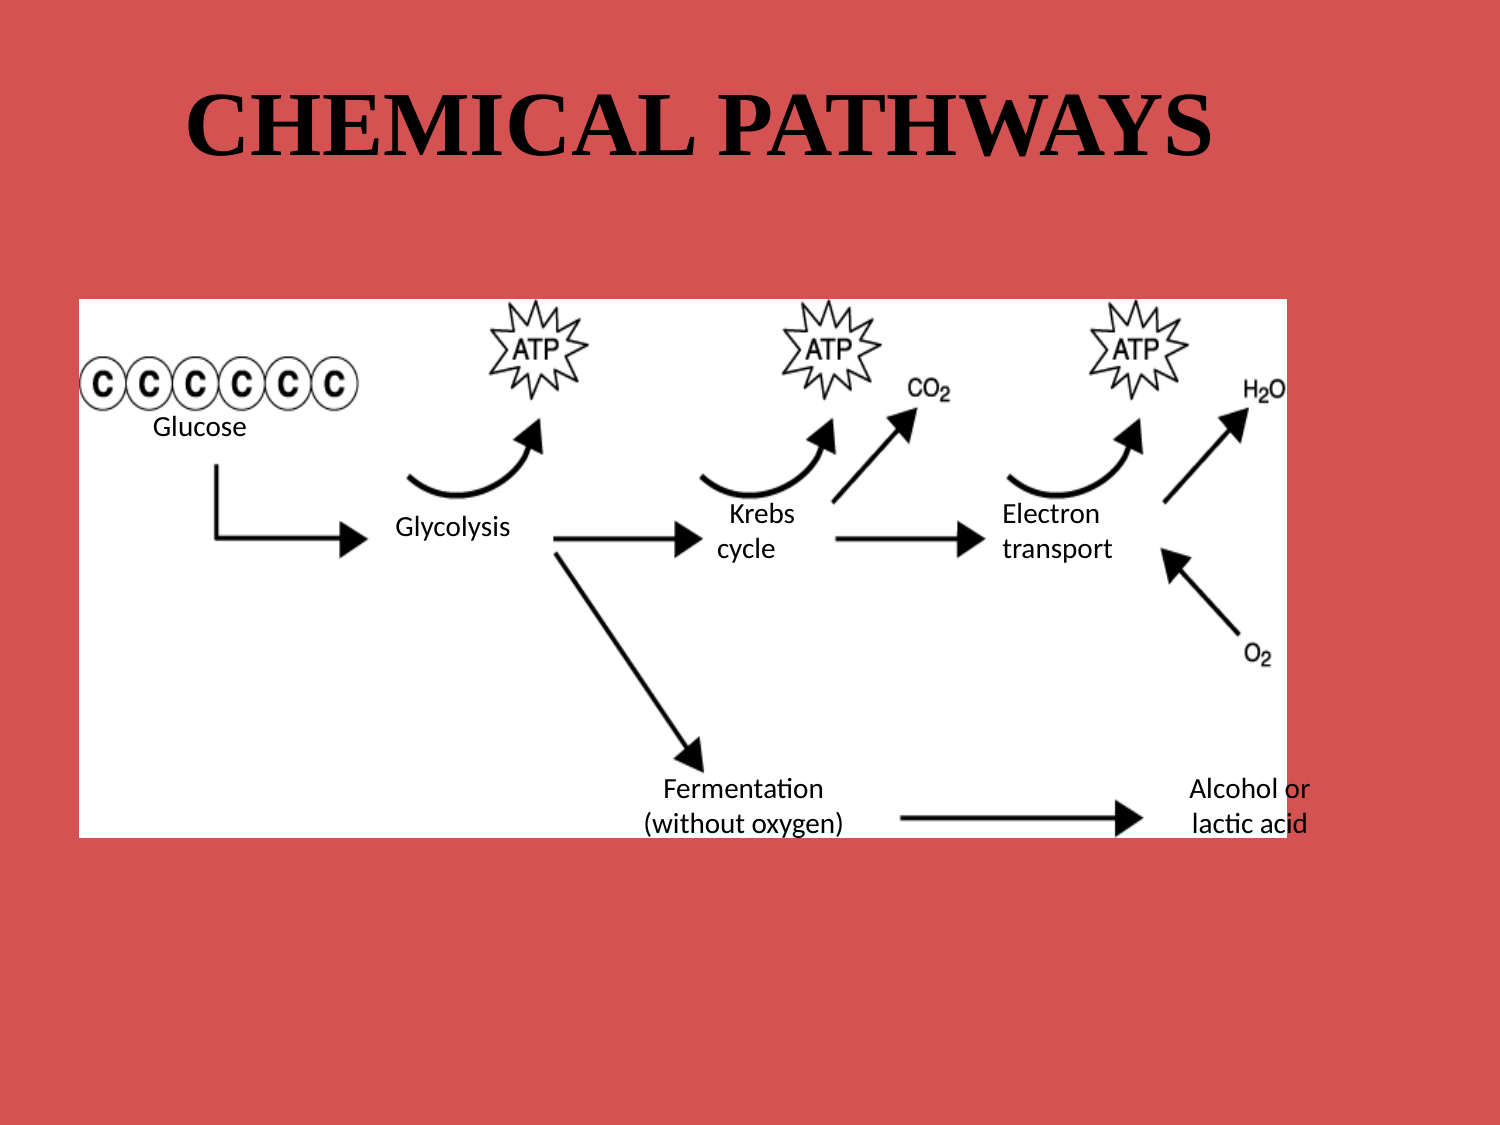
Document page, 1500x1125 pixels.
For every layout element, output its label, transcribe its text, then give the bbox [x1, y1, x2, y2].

title CHEMICAL PATHWAYS [99, 37, 1300, 200]
text_box Alcohol or lactic acid [1162, 762, 1338, 848]
picture [79, 299, 1287, 838]
